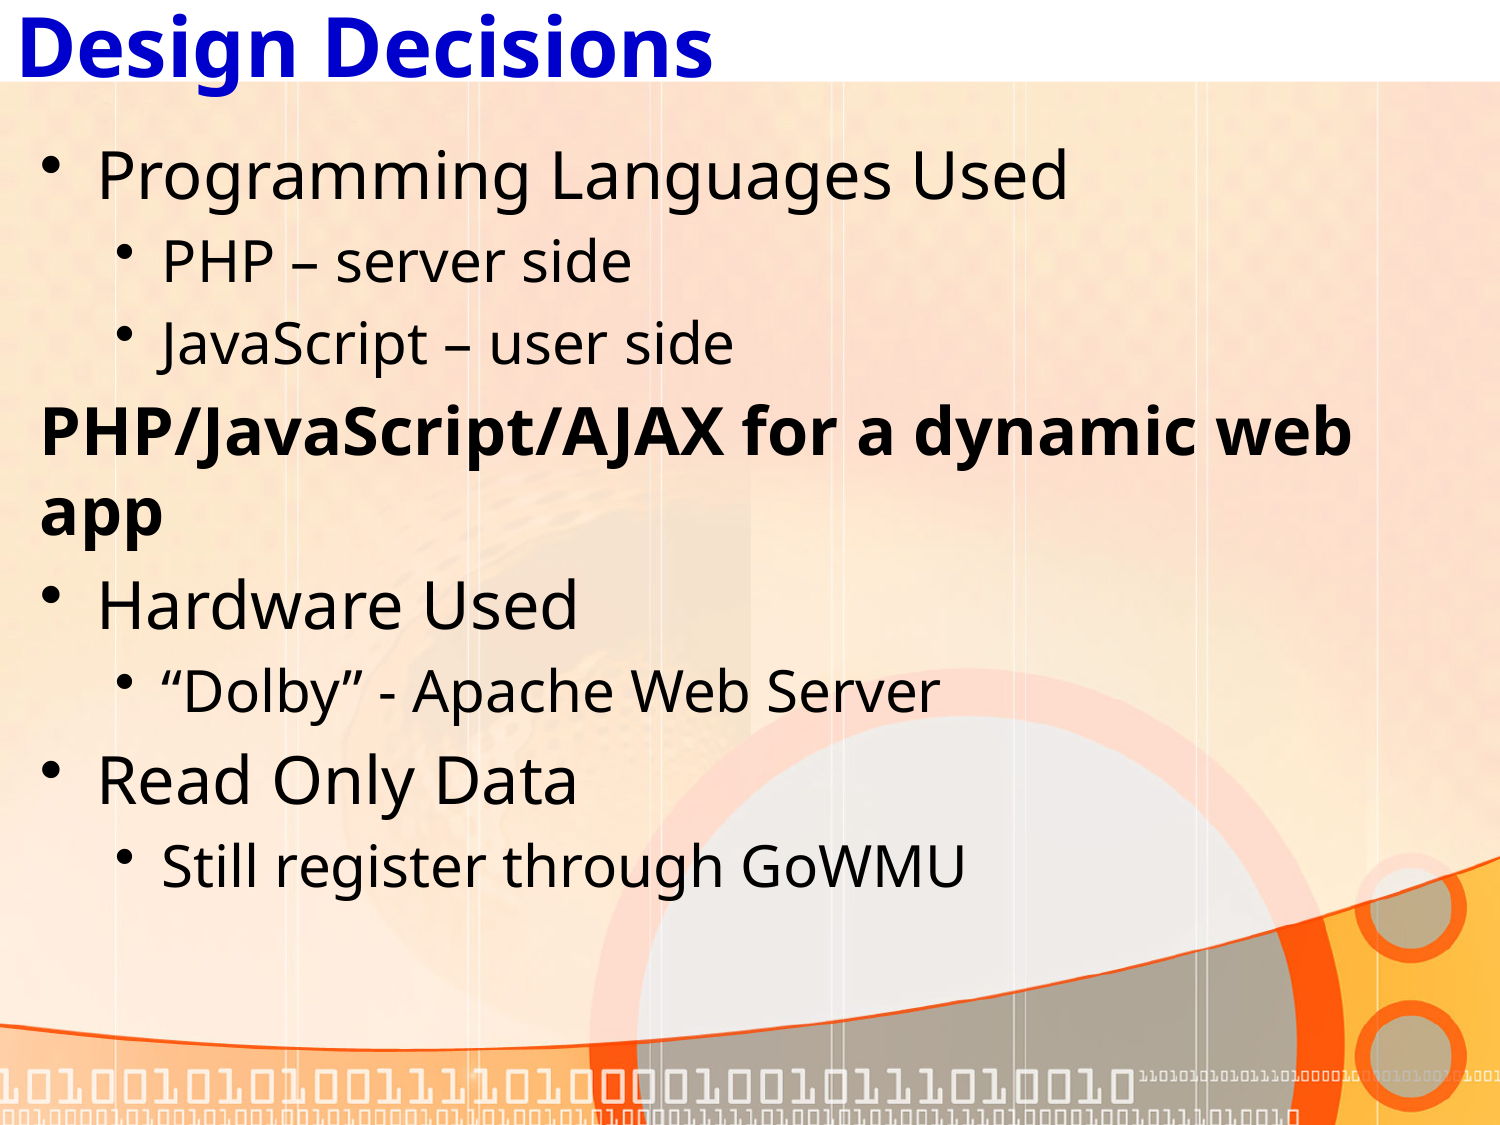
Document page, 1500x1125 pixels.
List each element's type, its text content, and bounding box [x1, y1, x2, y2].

list Programming Languages Used PHP – server side JavaScript – user side PHP/JavaScript/AJAX for a dynamic web app Hardware Used “Dolby” - Apache Web Server Read Only Data Still register through GoWMU [24, 124, 1500, 1051]
picture [0, 101, 1500, 1125]
title Design Decisions [0, 0, 1500, 101]
